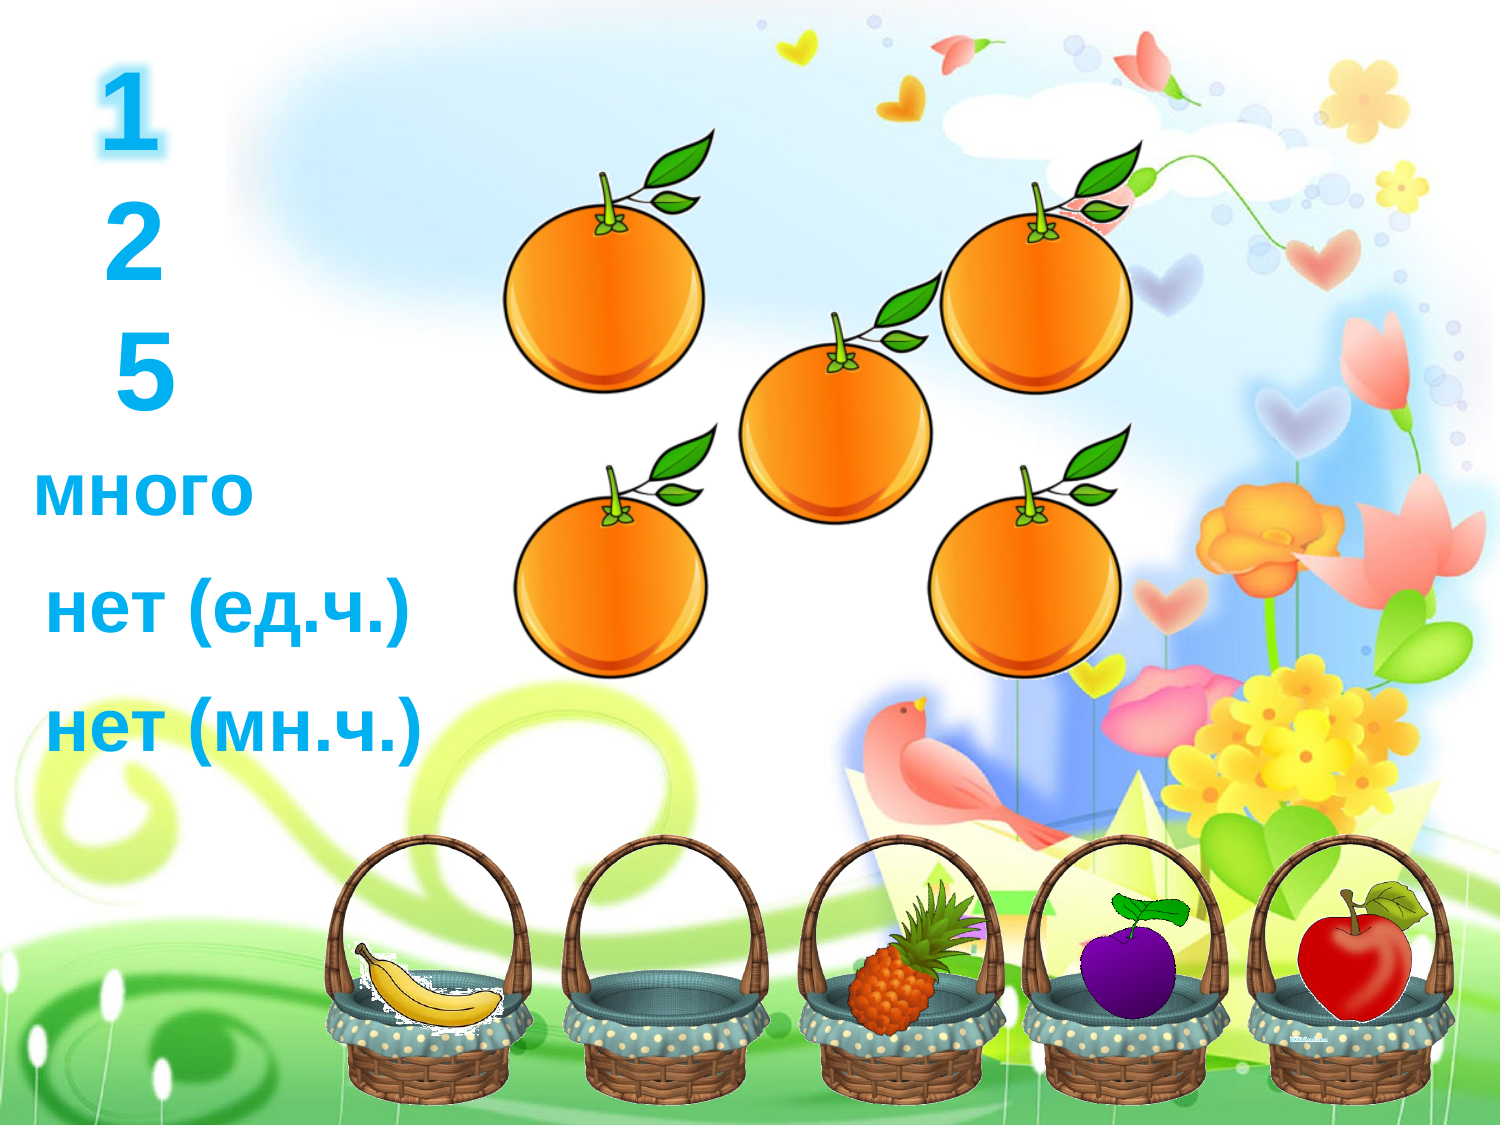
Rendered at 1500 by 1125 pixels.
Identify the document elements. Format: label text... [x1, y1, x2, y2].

text_box 5 [100, 290, 183, 432]
text_box нет (мн.ч.) [29, 668, 561, 774]
text_box много [17, 432, 432, 538]
text_box 1 [76, 30, 183, 181]
text_box 2 [88, 160, 183, 311]
text_box нет (ед.ч.) [29, 550, 432, 656]
picture [0, 0, 1500, 1125]
